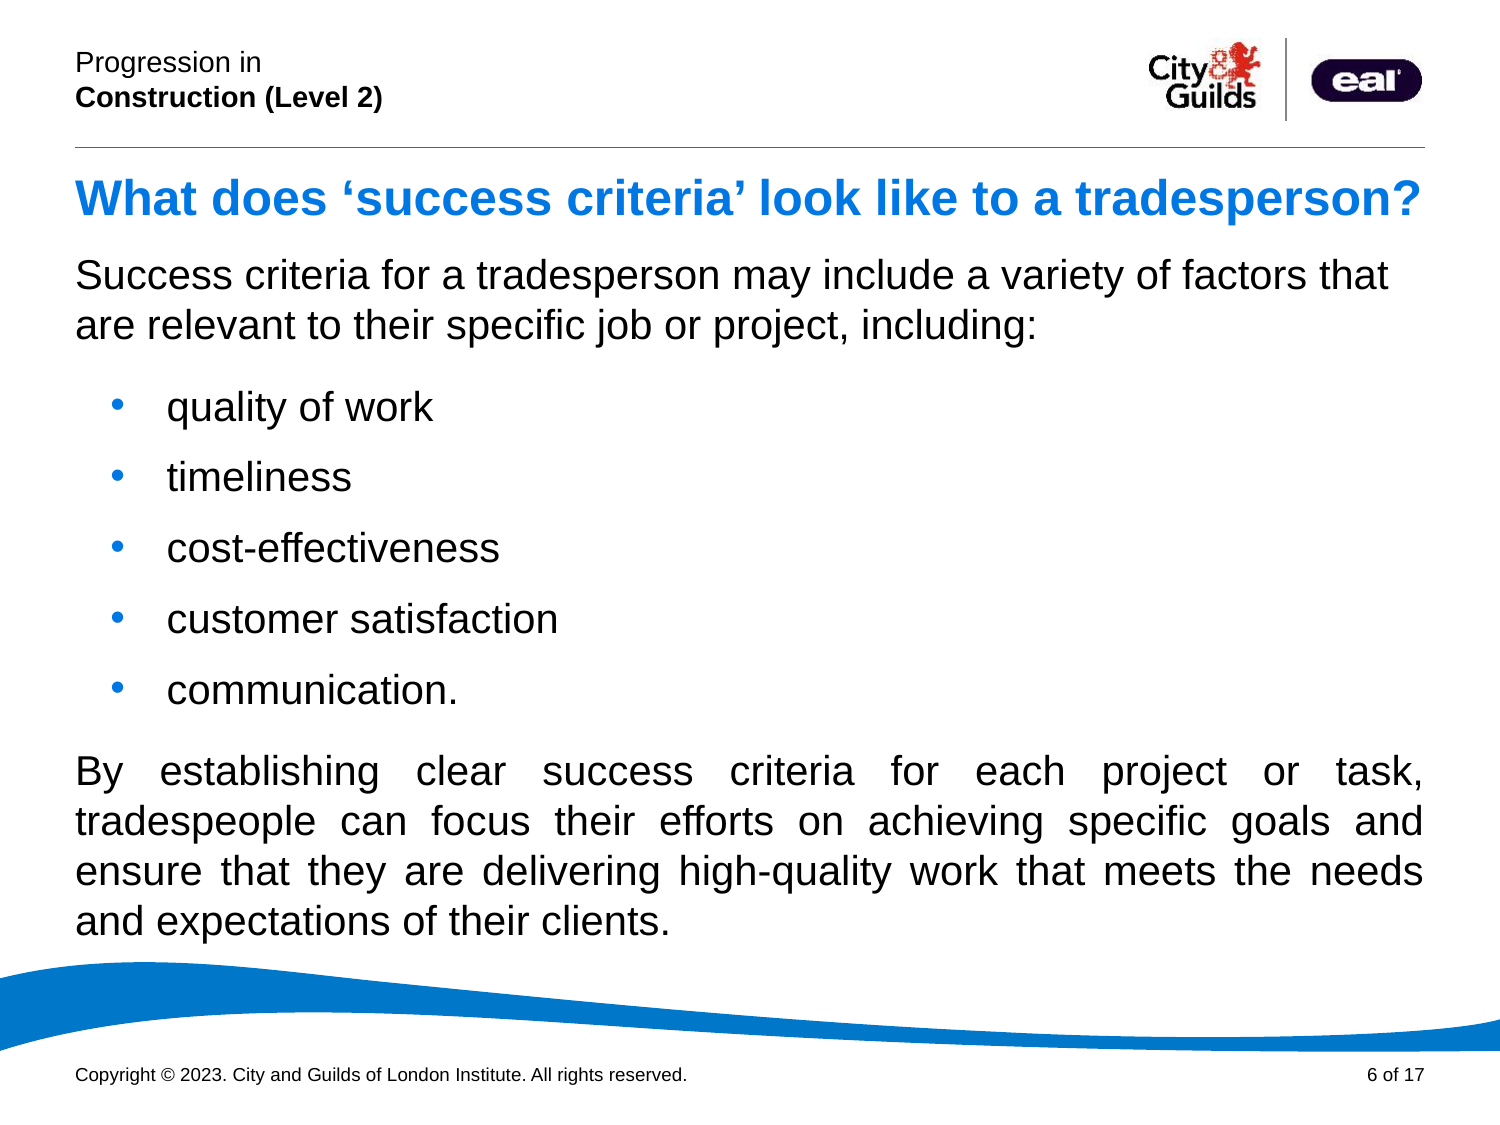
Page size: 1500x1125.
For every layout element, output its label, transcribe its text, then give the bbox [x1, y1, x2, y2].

title What does ‘success criteria’ look like to a tradesperson? [74, 165, 1448, 229]
list Success criteria for a tradesperson may include a variety of factors that are relevant to their specific job or project, including: quality of work timeliness cost-effectiveness customer satisfaction communication. By establishing clear success criteria for each project or task, tradespeople can focus their efforts on achieving specific goals and ensure that they are delivering high-quality work that meets the needs and expectations of their clients. [74, 247, 1426, 953]
picture [1149, 38, 1422, 121]
